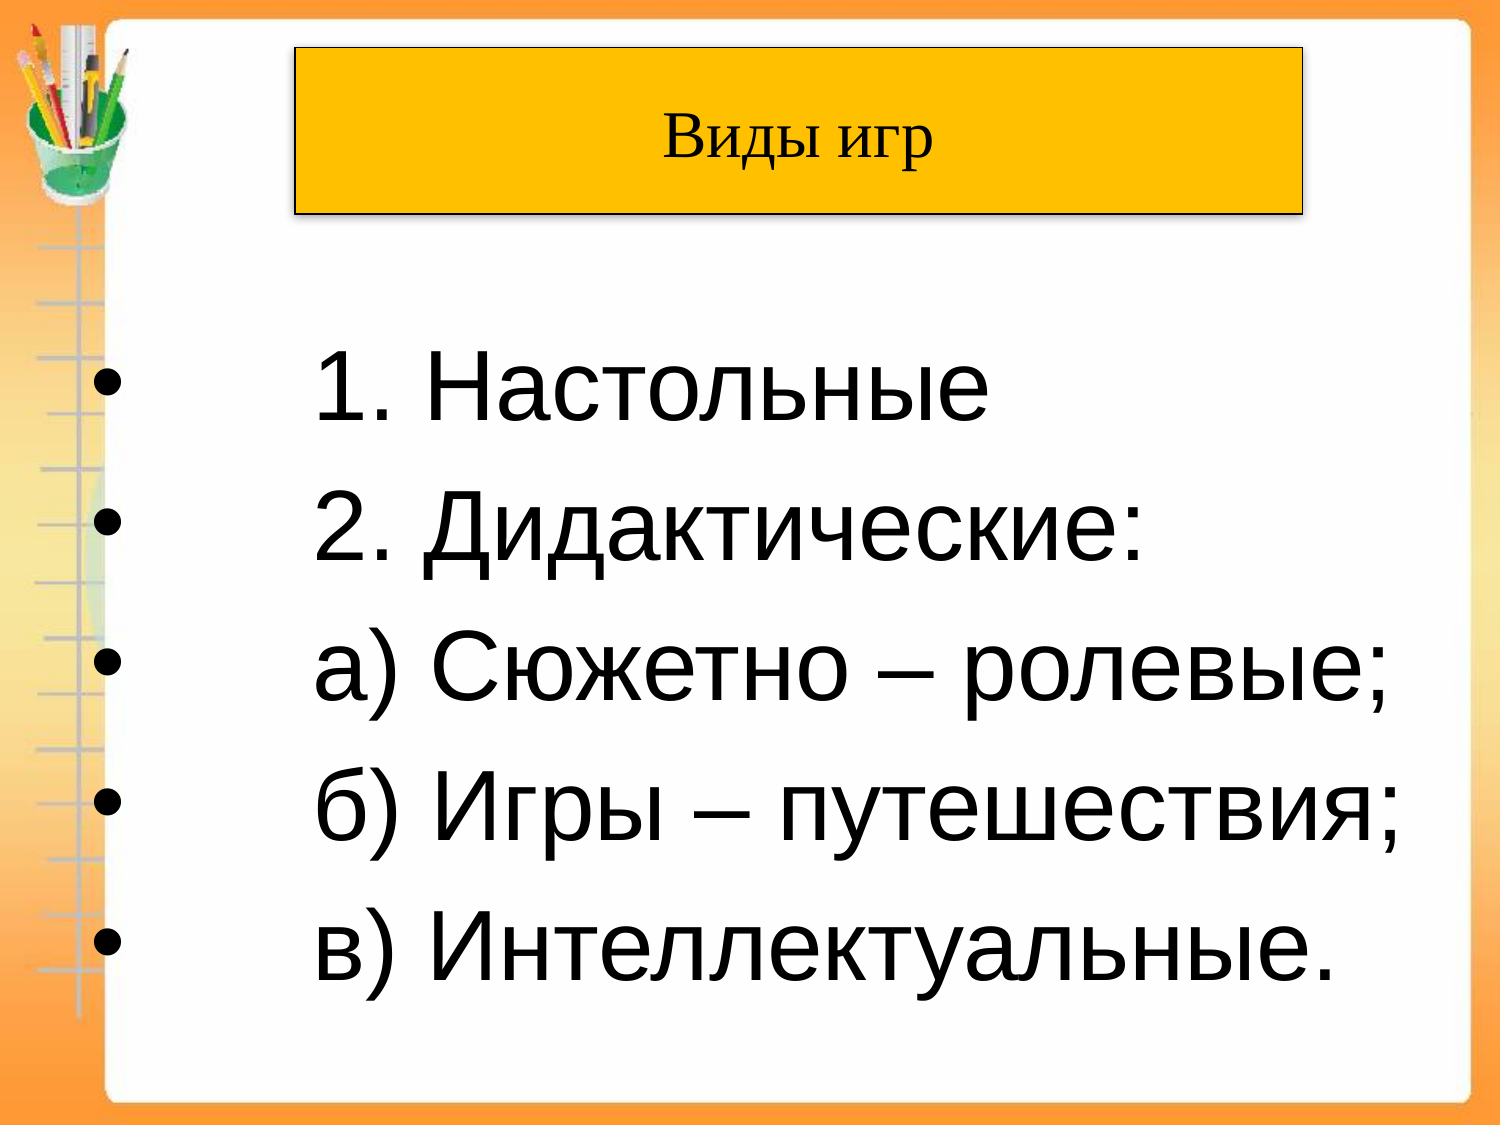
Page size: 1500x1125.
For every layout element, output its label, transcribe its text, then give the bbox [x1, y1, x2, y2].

list 1. Настольные 2. Дидактические: а) Сюжетно – ролевые; б) Игры – путешествия; в) Интеллектуальные. [75, 313, 1425, 1057]
picture [0, 0, 1500, 1125]
text_box Виды игр [294, 47, 1303, 215]
